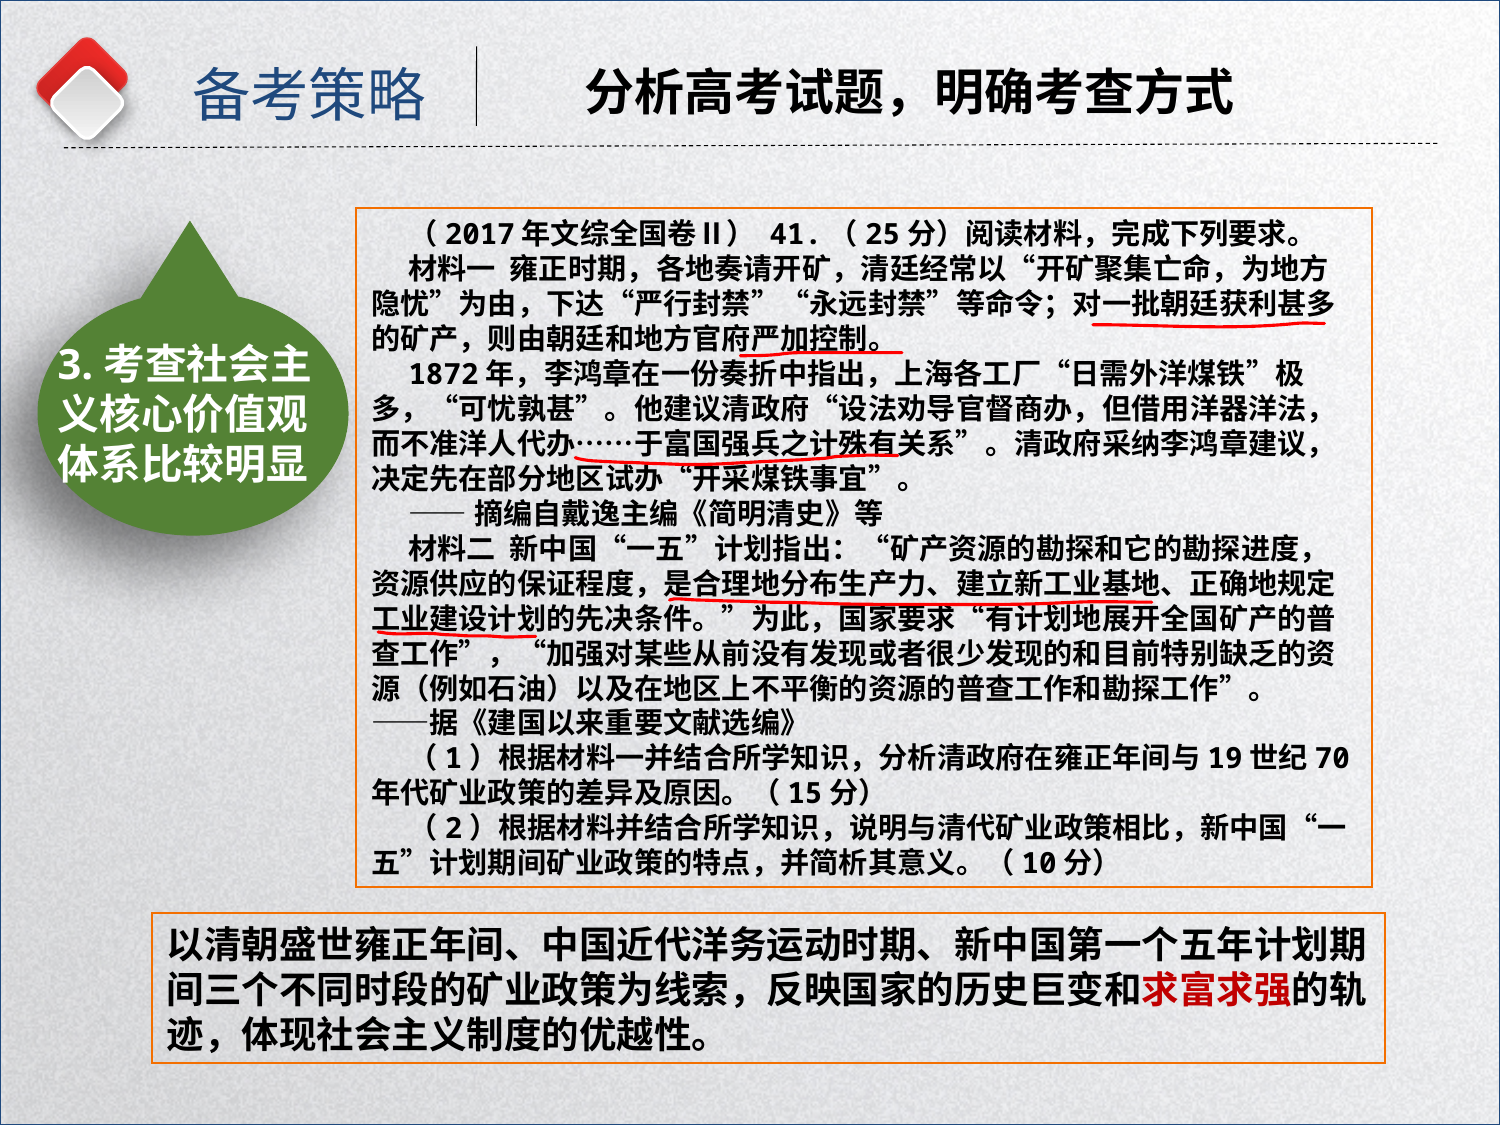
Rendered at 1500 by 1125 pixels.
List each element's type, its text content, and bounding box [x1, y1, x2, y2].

text_box [51, 67, 123, 139]
text_box 备考策略 [143, 50, 475, 136]
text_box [63, 143, 1439, 148]
text_box [37, 38, 127, 104]
text_box 以清朝盛世雍正年间、中国近代洋务运动时期、新中国第一个五年计划期间三个不同时段的矿业政策为线索，反映国家的历史巨变和求富求强的轨迹，体现社会主义制度的优越性。 [151, 912, 1386, 1064]
text_box 3.考查社会主义核心价值观体系比较明显 [36, 218, 350, 537]
text_box 分析高考试题，明确考查方式 [569, 53, 1250, 129]
text_box （2017年文综全国卷Ⅱ） 41.（25分）阅读材料，完成下列要求。 材料一 雍正时期，各地奏请开矿，清廷经常以“开矿聚集亡命，为地方隐忧”为由，下达“严行封禁”“永远封禁”等命令；对一批朝廷获利甚多的矿产，则由朝廷和地方官府严加控制。 1872年，李鸿章在一份奏折中指出，上海各工厂“日需外洋煤铁”极多，“可忧孰甚”。他建议清政府“设法劝导官督商办，但借用洋器洋法，而不准洋人代办……于富国强兵之计殊有关系”。清政府采纳李鸿章建议，决定先在部分地区试办“开采煤铁事宜”。 ——摘编自戴逸主编《简明清史》等 材料二 新中国“一五”计划指出：“矿产资源的勘探和它的勘探进度，资源供应的保证程度，是合理地分布生产力、建立新工业基地、正确地规定工业建设计划的先决条件。”为此，国家要求“有计划地展开全国矿产的普查工作”，“加强对某些从前没有发现或者很少发现的和目前特别缺乏的资源（例如石油）以及在地区上不平衡的资源的普查工作和勘探工作”。 ——据《建国以来重要文献选编》 （1）根据材料一并结合所学知识，分析清政府在雍正年间与19世纪70年代矿业政策的差异及原因。（15分） （2）根据材料并结合所学知识，说明与清代矿业政策相比，新中国“一五”计划期间矿业政策的特点，并简析其意义。（10分） [355, 207, 1373, 888]
picture [1, 1, 1499, 1124]
